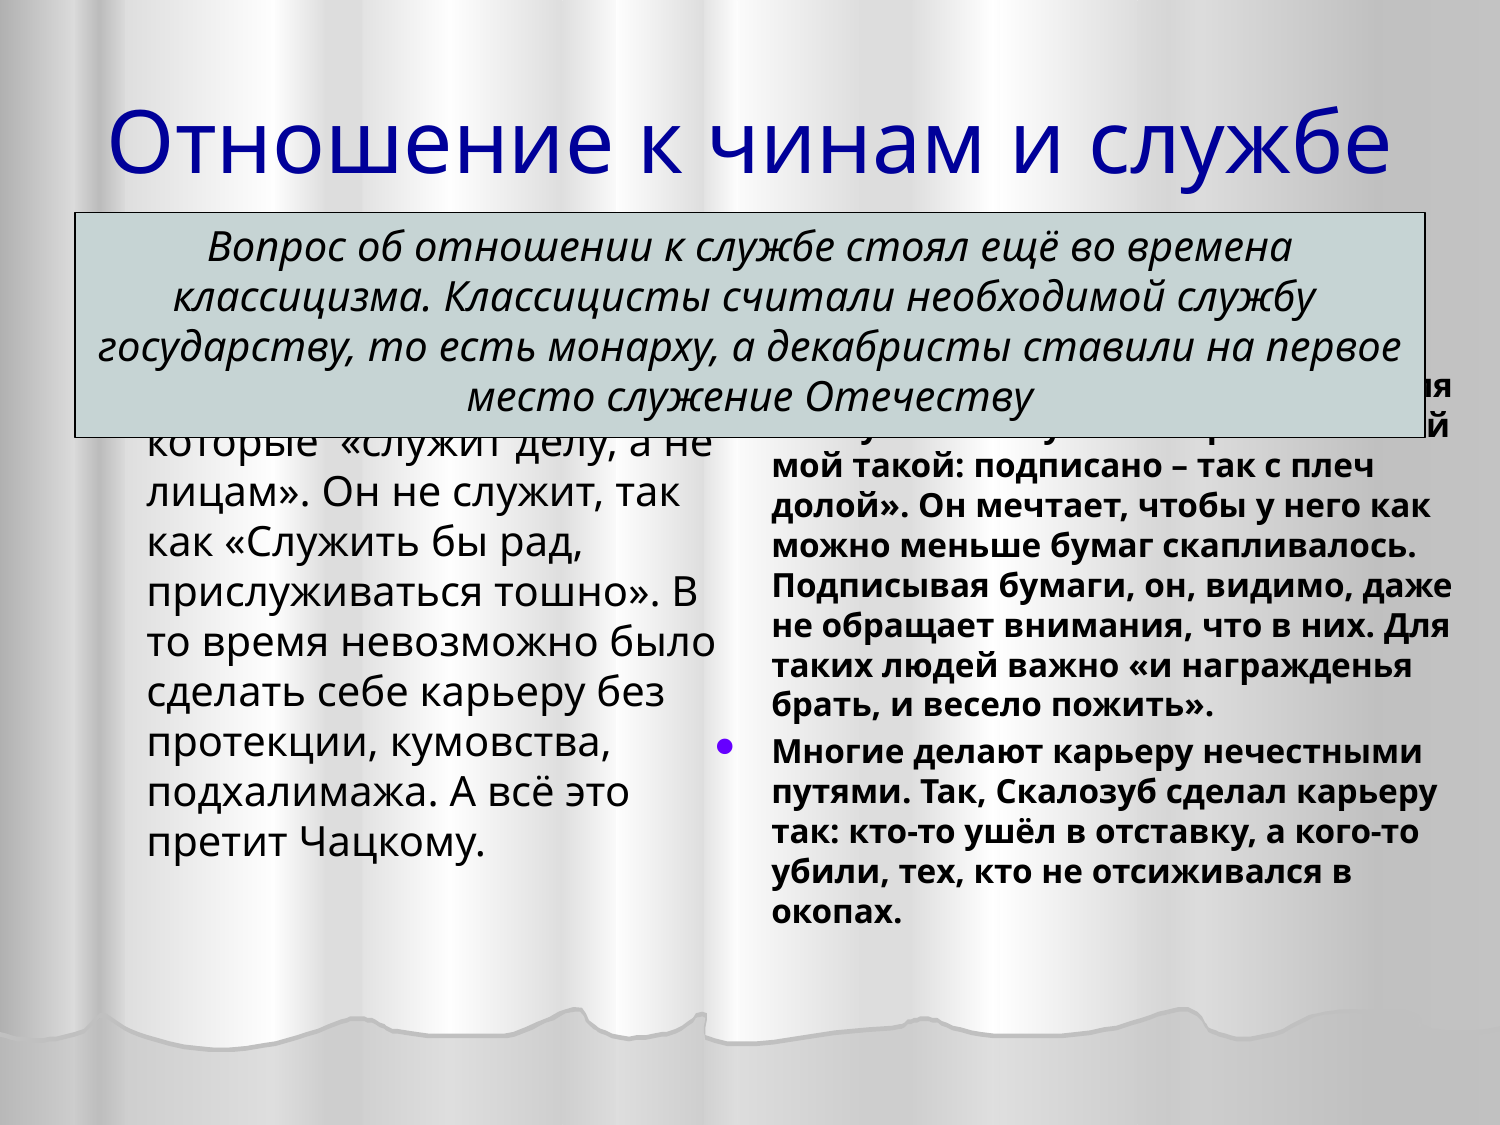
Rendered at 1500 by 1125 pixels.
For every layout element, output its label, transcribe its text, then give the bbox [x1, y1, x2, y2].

list Чацкий уважает людей, которые «служит делу, а не лицам». Он не служит, так как «Служить бы рад, прислуживаться тошно». В то время невозможно было сделать себе карьеру без протекции, кумовства, подхалимажа. А всё это претит Чацкому. [74, 438, 699, 1006]
text_box Вопрос об отношении к службе стоял ещё во времена классицизма. Классицисты считали необходимой службу государству, то есть монарху, а декабристы ставили на первое место служение Отечеству [74, 212, 1425, 438]
list Эти люди не служат, а проводят время на службе. Фамусов говорит: «Обычай мой такой: подписано – так с плеч долой». Он мечтает, чтобы у него как можно меньше бумаг скапливалось. Подписывая бумаги, он, видимо, даже не обращает внимания, что в них. Для таких людей важно «и награжденья брать, и весело пожить». Многие делают карьеру нечестными путями. Так, Скалозуб сделал карьеру так: кто-то ушёл в отставку, а кого-то убили, тех, кто не отсиживался в окопах. [699, 356, 1500, 1006]
title Отношение к чинам и службе [74, 44, 1426, 233]
